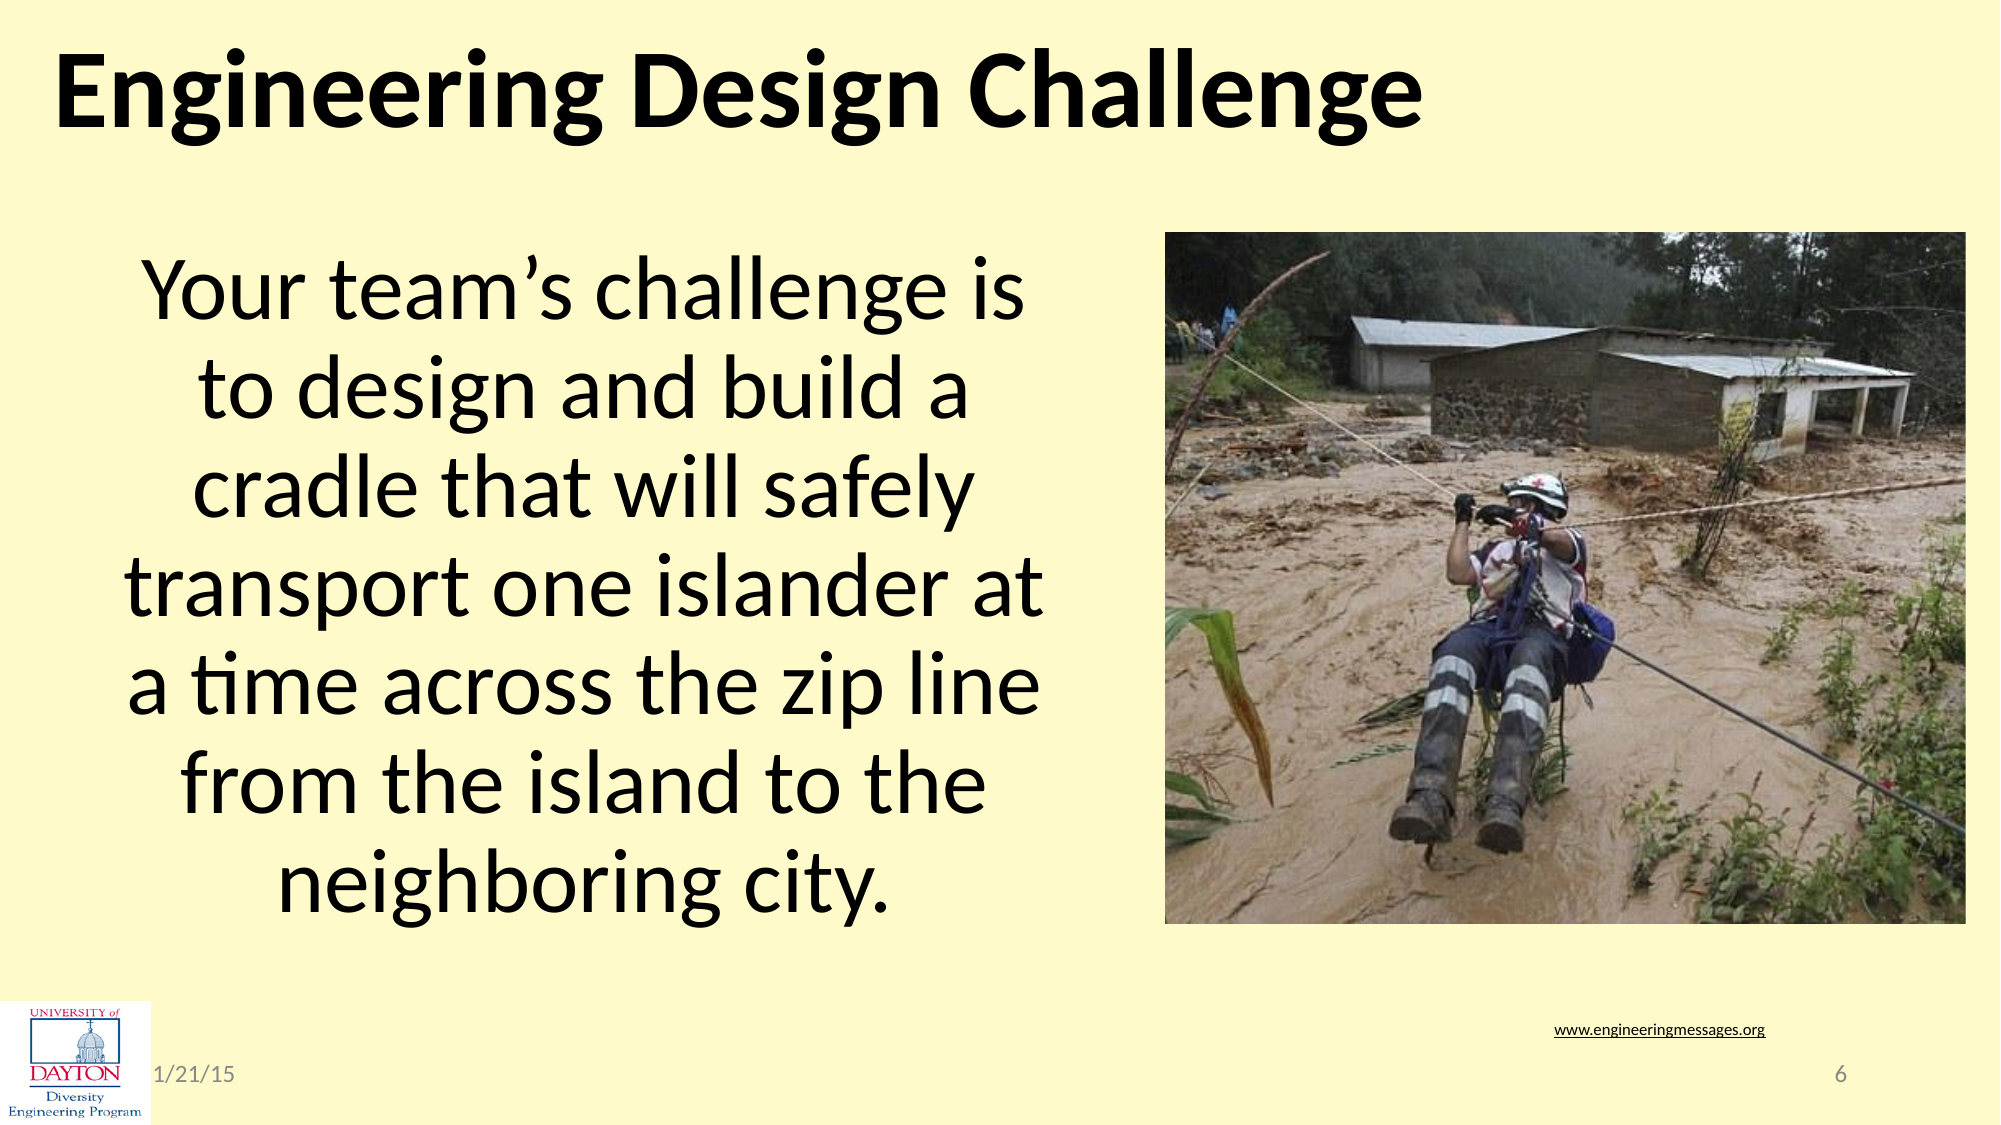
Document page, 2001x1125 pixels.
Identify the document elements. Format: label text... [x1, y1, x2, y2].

text_box Engineering Design Challenge [39, 81, 1764, 211]
picture [0, 1001, 151, 1125]
text_box www.engineeringmessages.org [1539, 1011, 1789, 1047]
list Your team’s challenge is to design and build a cradle that will safely transport one islander at a time across the zip line from the island to the neighboring city. [100, 232, 1070, 952]
picture [1164, 232, 1966, 924]
